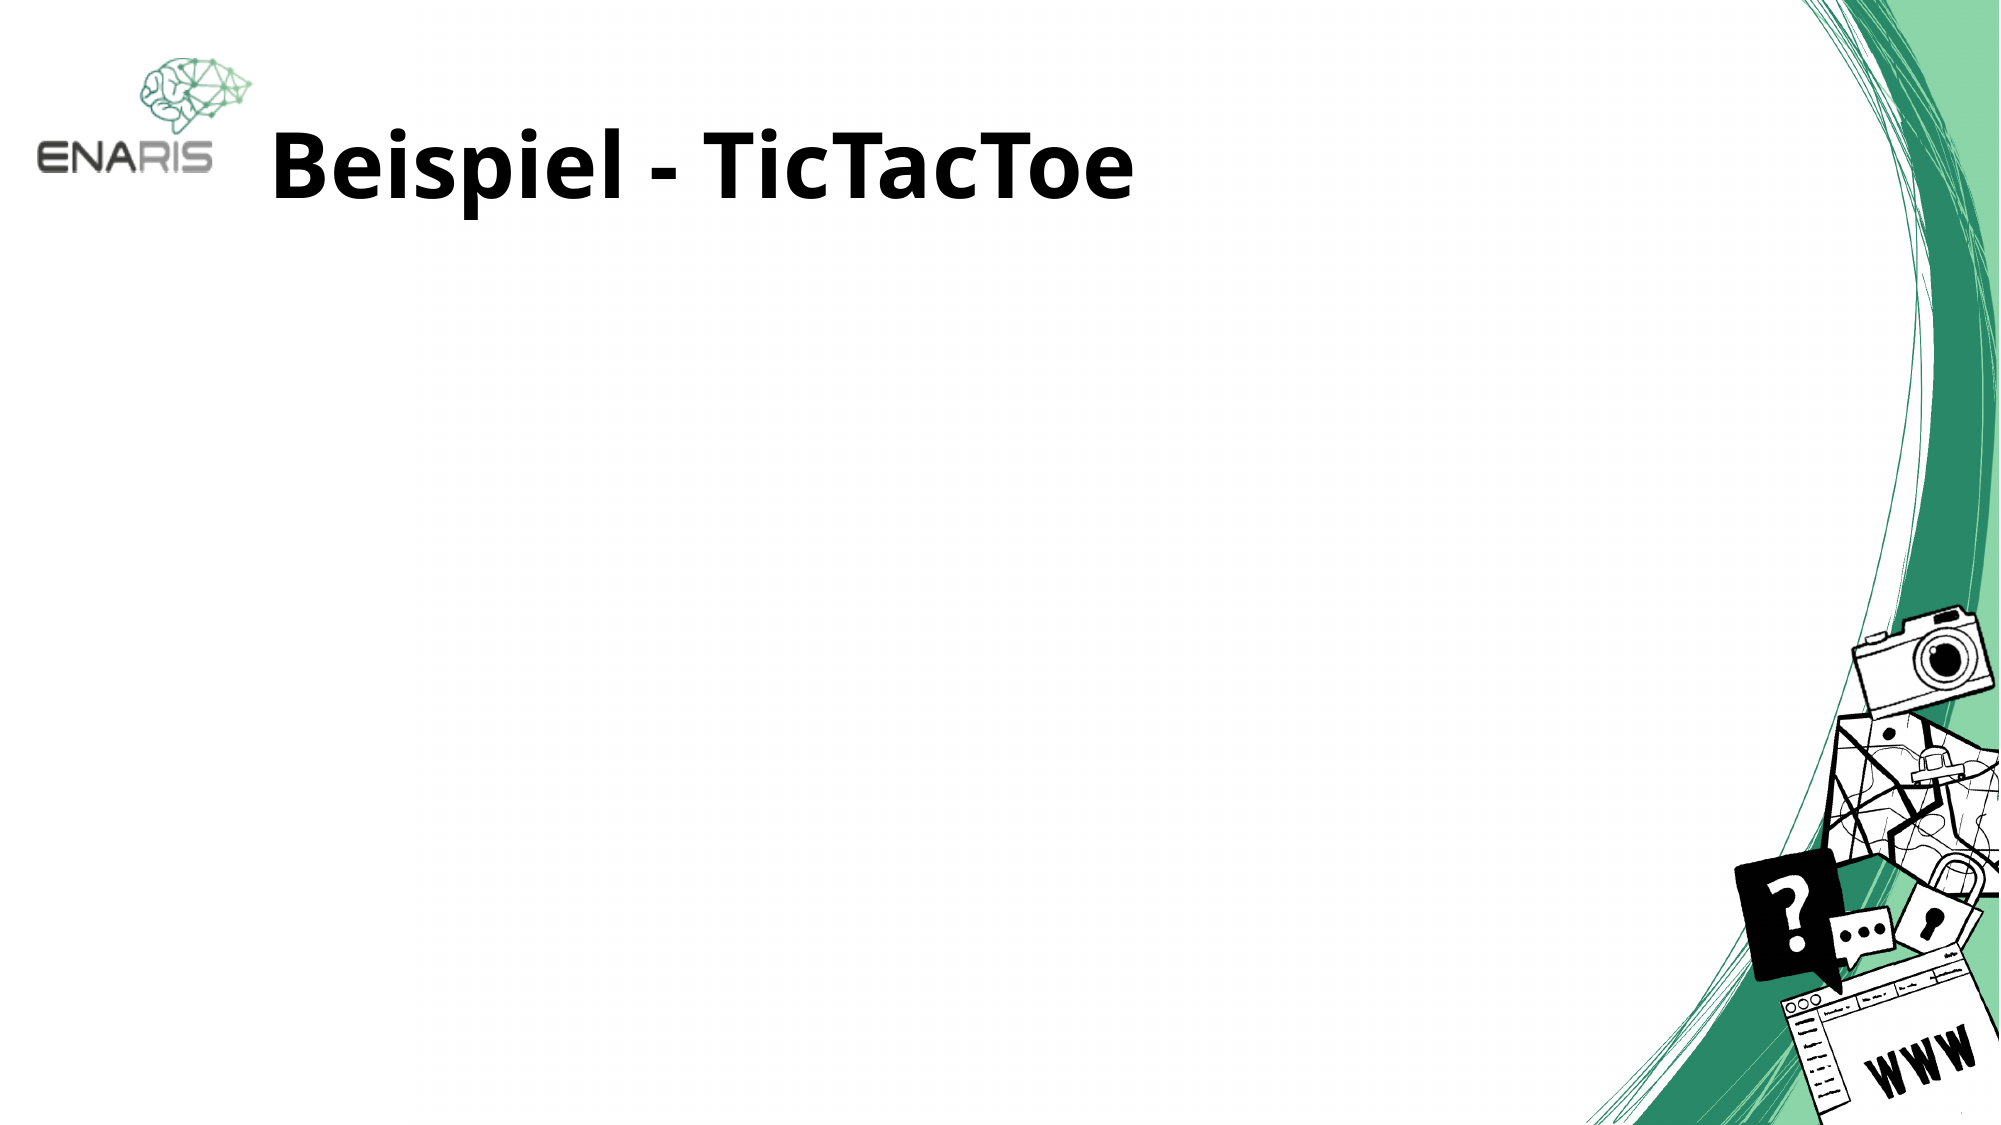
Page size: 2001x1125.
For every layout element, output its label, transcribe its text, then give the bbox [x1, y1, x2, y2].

picture [37, 58, 254, 173]
text_box Beispiel - TicTacToe [253, 59, 1863, 278]
picture [408, 0, 1999, 1125]
